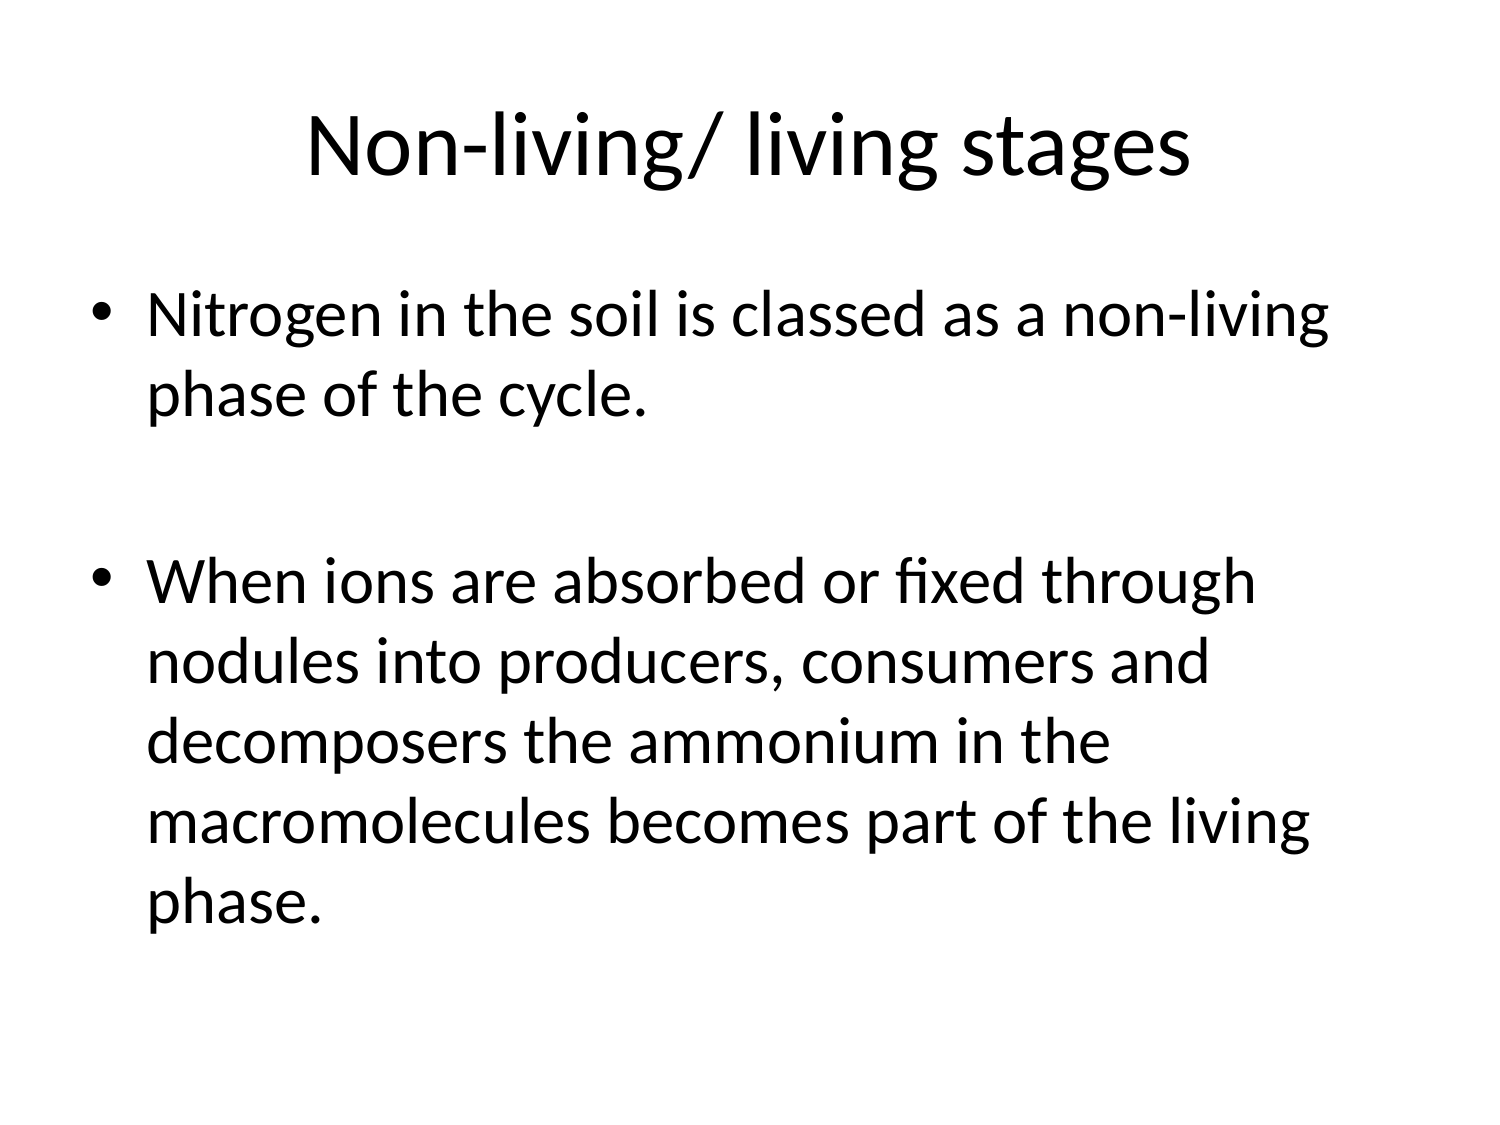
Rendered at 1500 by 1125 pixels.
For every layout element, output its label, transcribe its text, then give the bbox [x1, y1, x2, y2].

title Non-living/ living stages [75, 45, 1425, 233]
list Nitrogen in the soil is classed as a non-living phase of the cycle. When ions are absorbed or fixed through nodules into producers, consumers and decomposers the ammonium in the macromolecules becomes part of the living phase. [75, 262, 1425, 1005]
